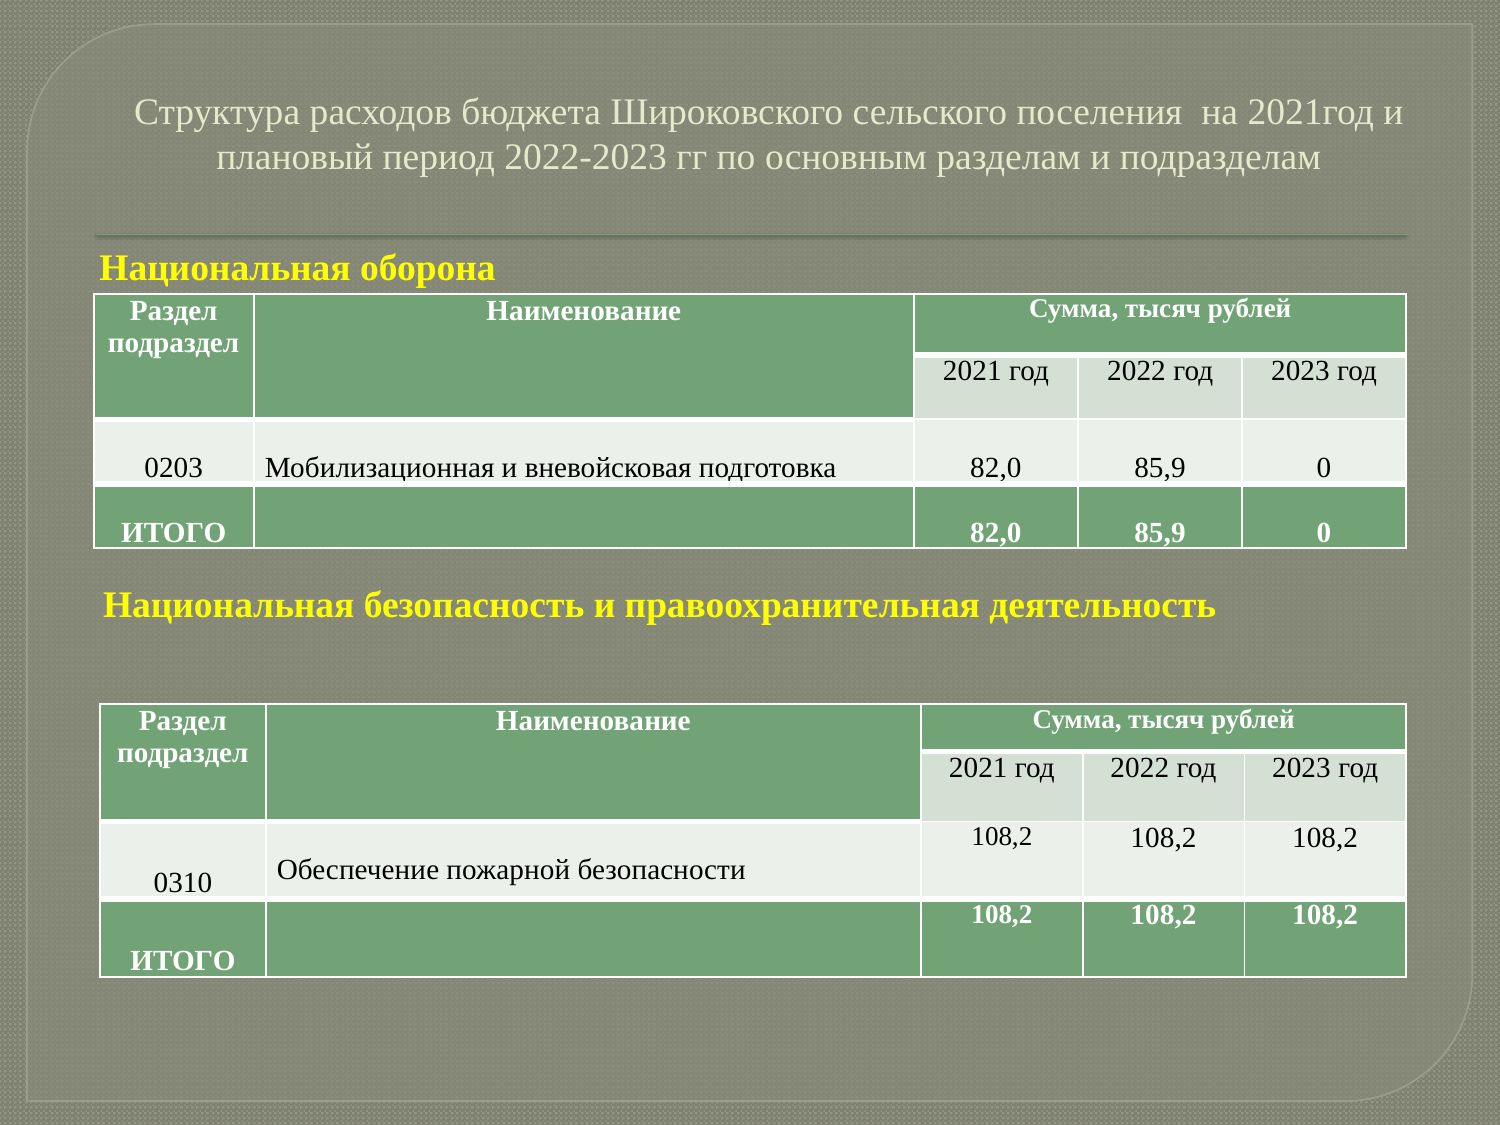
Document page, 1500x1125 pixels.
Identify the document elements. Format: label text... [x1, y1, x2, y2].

table_header Раздел подраздел [95, 295, 253, 417]
table_cell 85,9 [1079, 487, 1241, 547]
table_header Сумма, тысяч рублей [915, 295, 1405, 352]
table_cell [267, 902, 920, 976]
table_cell ИТОГО [95, 487, 253, 547]
table_cell 108,2 [922, 822, 1082, 896]
table_cell 0310 [101, 824, 265, 896]
text_box Национальная безопасность и правоохранительная деятельность [88, 572, 1233, 632]
table_cell [255, 487, 913, 547]
text_box Национальная оборона [84, 235, 511, 295]
table_header Наименование [255, 295, 913, 417]
table_cell Обеспечение пожарной безопасности [267, 824, 920, 896]
table_cell 2023 год [1245, 754, 1405, 821]
table_cell 108,2 [1084, 902, 1244, 976]
table_cell 108,2 [922, 902, 1082, 976]
table_cell 2021 год [915, 358, 1077, 418]
table_cell 82,0 [915, 420, 1077, 481]
table_cell 108,2 [1245, 822, 1405, 896]
table_cell Мобилизационная и вневойсковая подготовка [255, 422, 913, 481]
table_cell 2023 год [1243, 358, 1405, 418]
table_cell 2021 год [922, 754, 1082, 821]
table_cell 2022 год [1079, 358, 1241, 418]
table_header Раздел подраздел [101, 705, 265, 819]
table_cell 108,2 [1245, 902, 1405, 976]
table_cell 0203 [95, 422, 253, 481]
table_header Сумма, тысяч рублей [922, 705, 1405, 749]
table_cell 0 [1243, 487, 1405, 547]
table_cell 108,2 [1084, 822, 1244, 896]
table_cell 85,9 [1079, 420, 1241, 481]
table_cell 82,0 [915, 487, 1077, 547]
table_header Наименование [267, 705, 920, 819]
table_cell 0 [1243, 420, 1405, 481]
table_cell ИТОГО [101, 902, 265, 976]
title Структура расходов бюджета Широковского сельского поселения на 2021год и плановый период 2022-2023 гг по основным разделам и подразделам [93, 82, 1437, 185]
table_cell 2022 год [1084, 754, 1244, 821]
